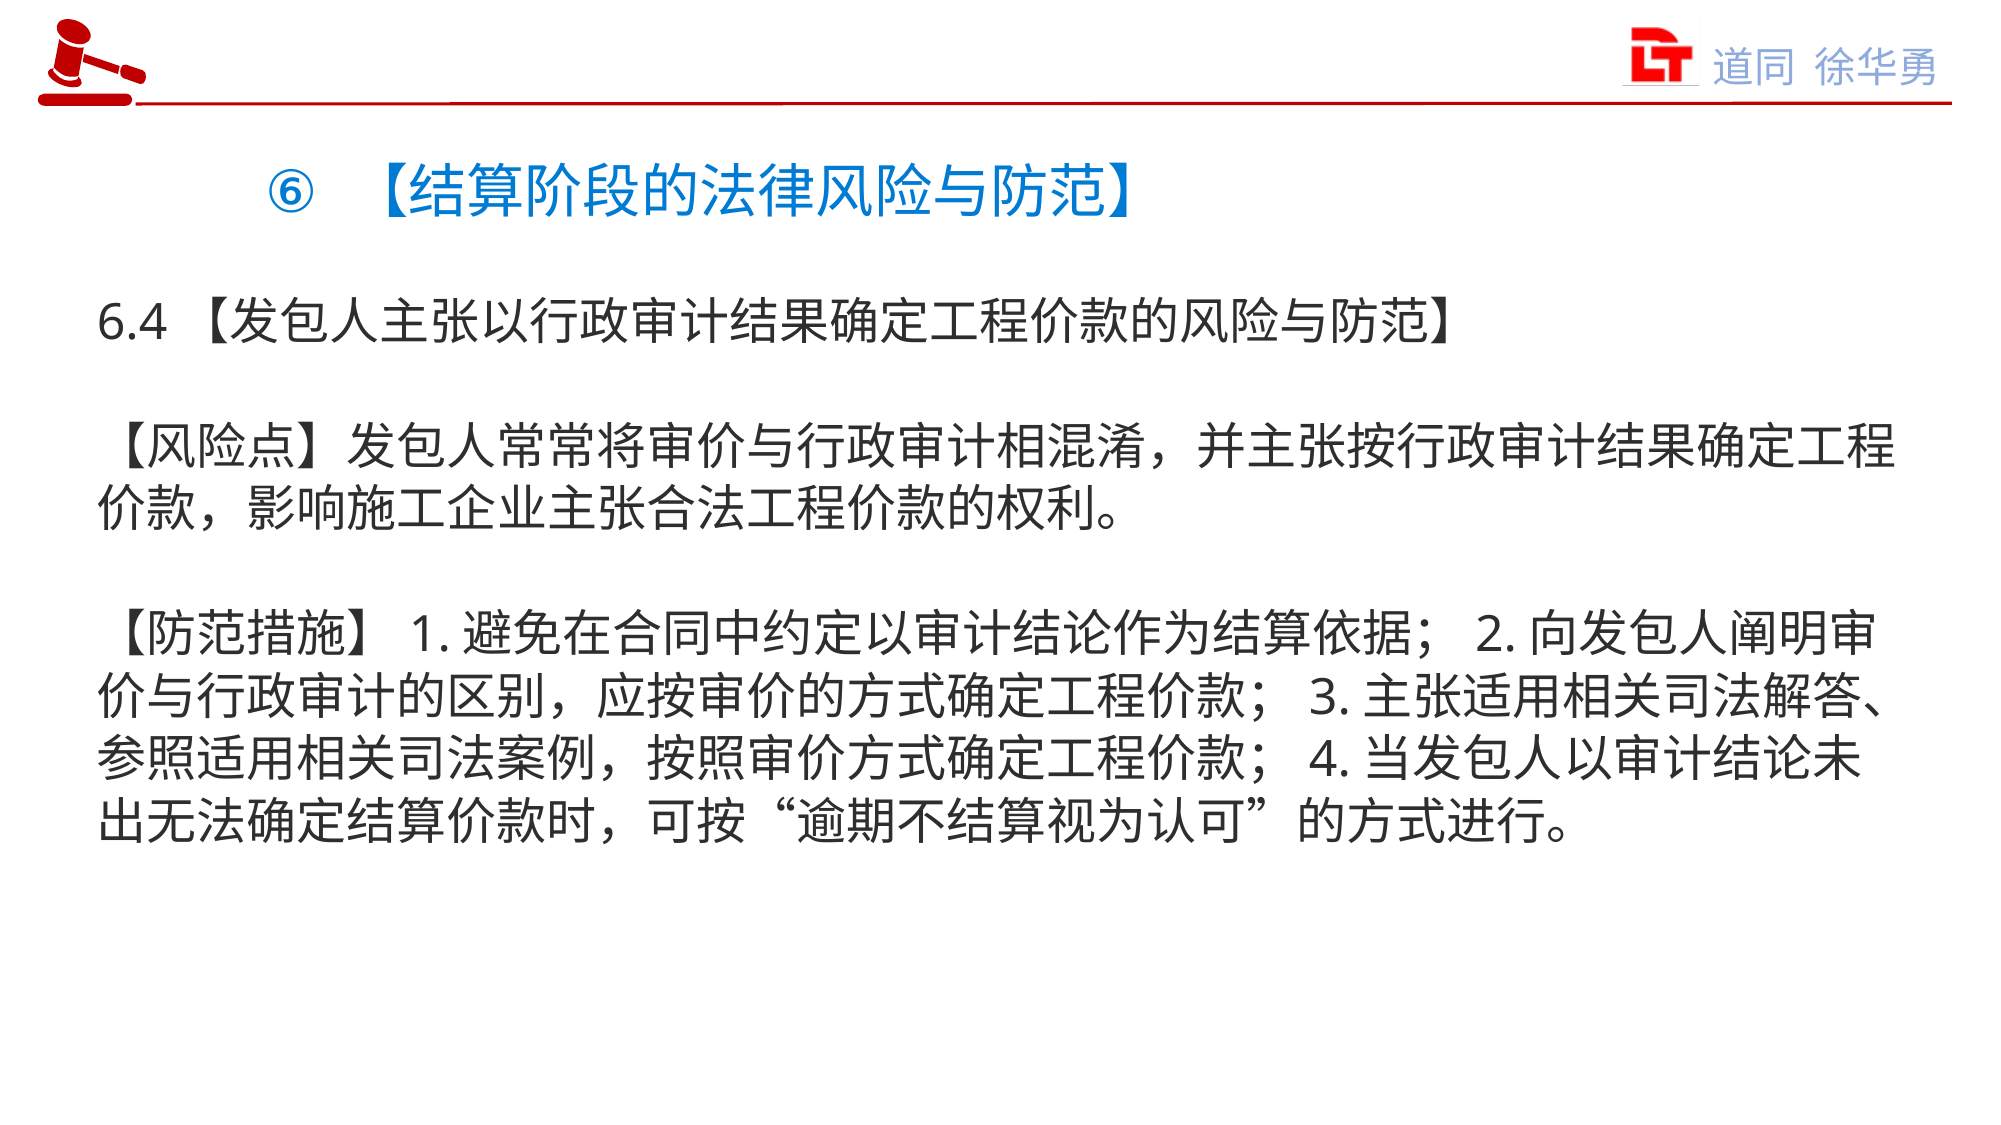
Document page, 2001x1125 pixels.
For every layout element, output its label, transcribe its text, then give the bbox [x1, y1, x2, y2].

picture [1622, 19, 1699, 97]
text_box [37, 17, 1954, 106]
text_box 【结算阶段的法律风险与防范】 6.4【发包人主张以行政审计结果确定工程价款的风险与防范】 【风险点】发包人常常将审价与行政审计相混淆，并主张按行政审计结果确定工程价款，影响施工企业主张合法工程价款的权利。 【防范措施】1.避免在合同中约定以审计结论作为结算依据；2.向发包人阐明审价与行政审计的区别，应按审价的方式确定工程价款；3.主张适用相关司法解答、参照适用相关司法案例，按照审价方式确定工程价款；4.当发包人以审计结论未出无法确定结算价款时，可按“逾期不结算视为认可”的方式进行。 [82, 154, 1915, 857]
